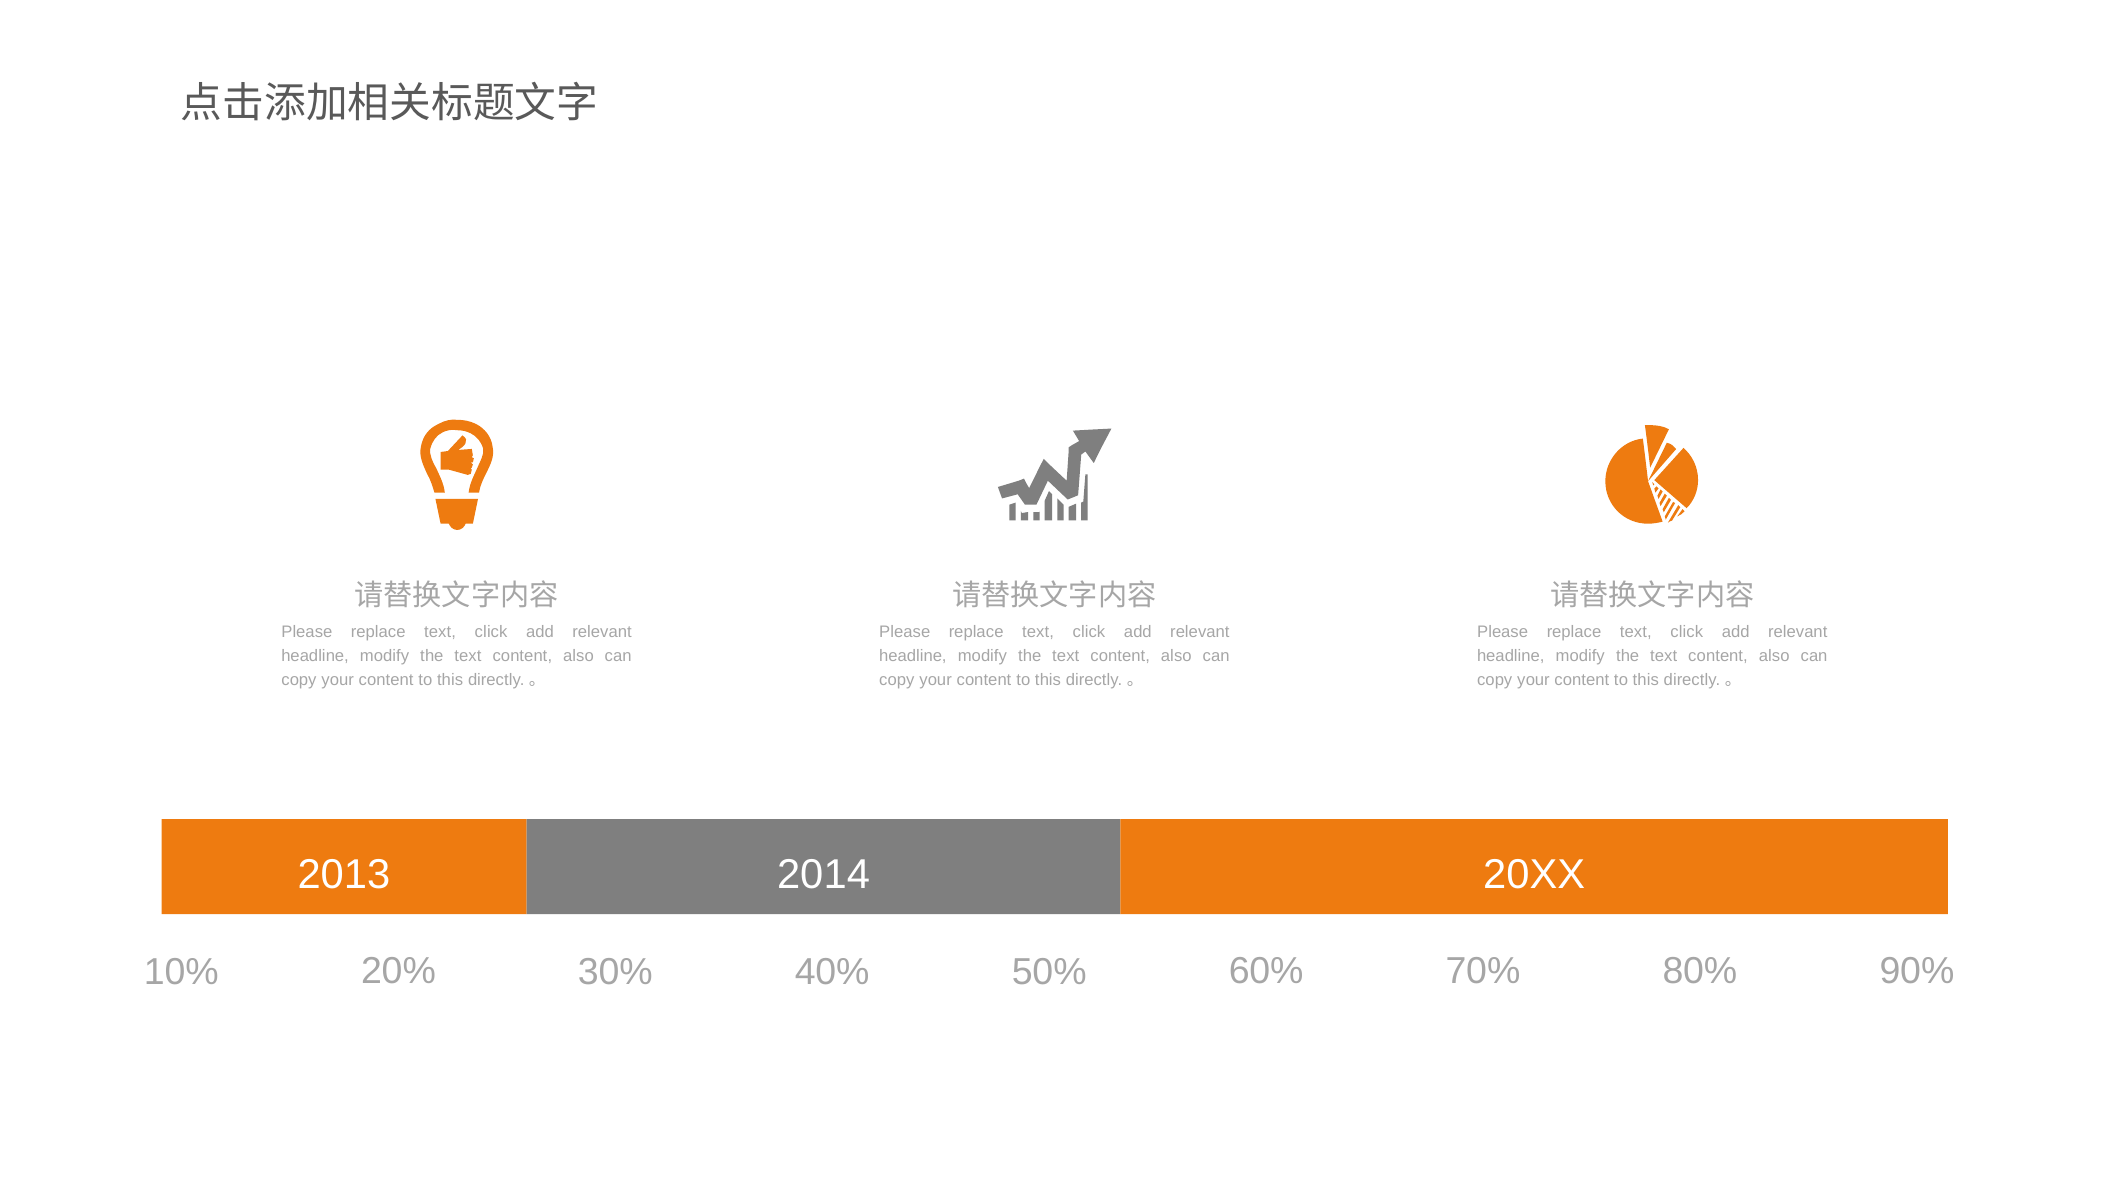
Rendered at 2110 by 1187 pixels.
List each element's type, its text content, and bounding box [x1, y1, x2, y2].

text_box [1605, 438, 1677, 524]
text_box 2013 [161, 818, 526, 915]
text_box [1667, 505, 1685, 523]
text_box 20XX [1119, 818, 1949, 915]
text_box [997, 428, 1112, 505]
text_box [1654, 447, 1699, 509]
text_box [1057, 498, 1064, 521]
text_box [1068, 503, 1077, 521]
text_box 10% [129, 930, 234, 1000]
text_box [1009, 502, 1016, 521]
text_box [1033, 510, 1040, 521]
text_box 点击添加相关标题文字 [135, 44, 625, 137]
text_box [1644, 425, 1669, 468]
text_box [864, 561, 1245, 698]
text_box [1462, 561, 1843, 698]
text_box [1081, 474, 1088, 521]
text_box 40% [780, 930, 885, 999]
text_box [435, 498, 479, 530]
text_box 20% [346, 929, 451, 999]
text_box 80% [1647, 929, 1753, 999]
text_box 30% [563, 930, 668, 1000]
text_box 点击添加相关标题文字 [144, 54, 635, 147]
text_box [1044, 491, 1053, 521]
text_box 90% [1864, 929, 1970, 999]
text_box [1020, 510, 1029, 521]
text_box 60% [1213, 929, 1319, 999]
text_box 2014 [526, 818, 1119, 915]
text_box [266, 561, 647, 698]
text_box [420, 419, 494, 493]
text_box 70% [1430, 929, 1536, 999]
text_box 50% [997, 930, 1102, 1000]
